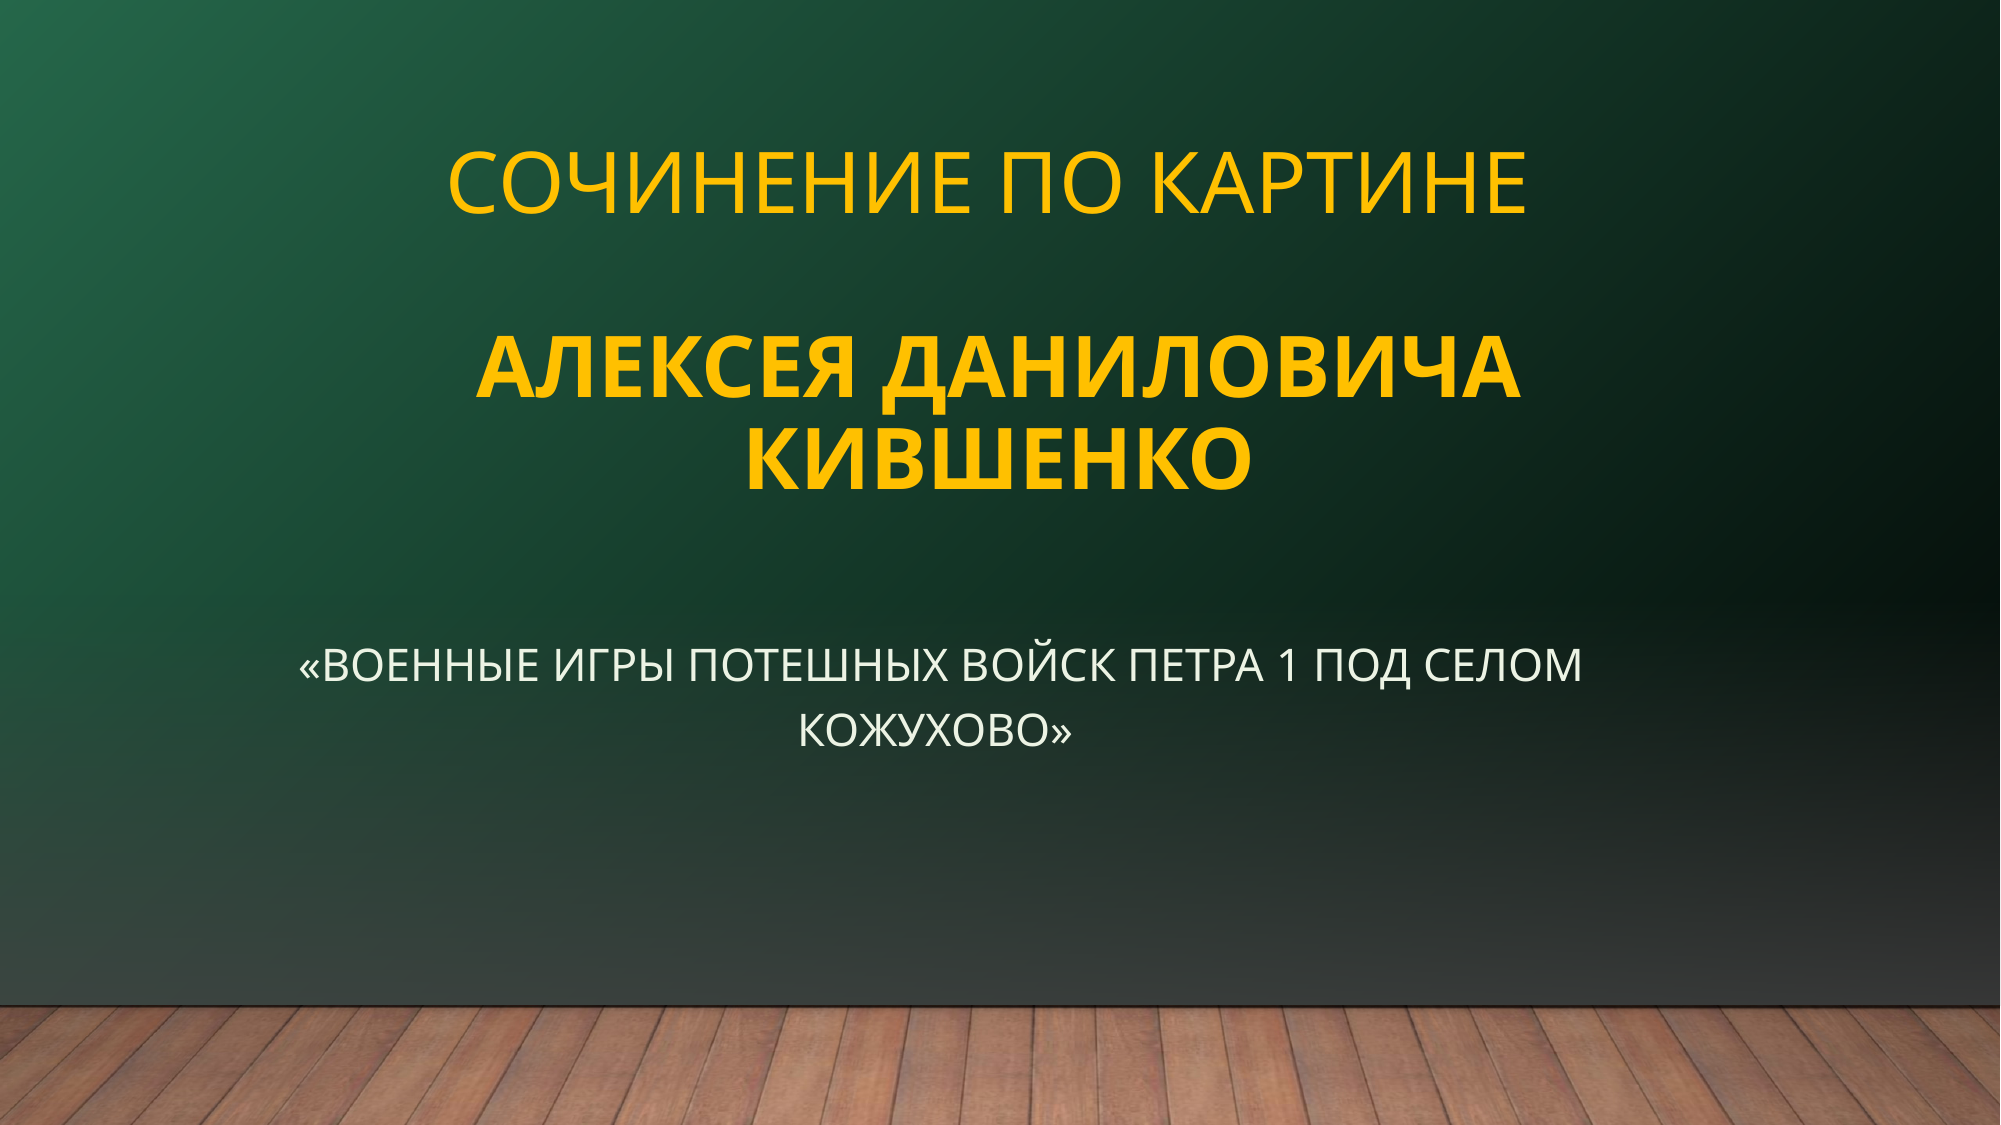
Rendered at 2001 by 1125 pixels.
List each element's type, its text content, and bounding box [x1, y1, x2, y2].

picture [0, 1005, 2000, 1125]
subtitle «Военные игры потешных войск Петра 1 под селом Кожухово» [175, 610, 1708, 772]
title Сочинение по картине Алексея Даниловича Кившенко [291, 131, 1708, 610]
